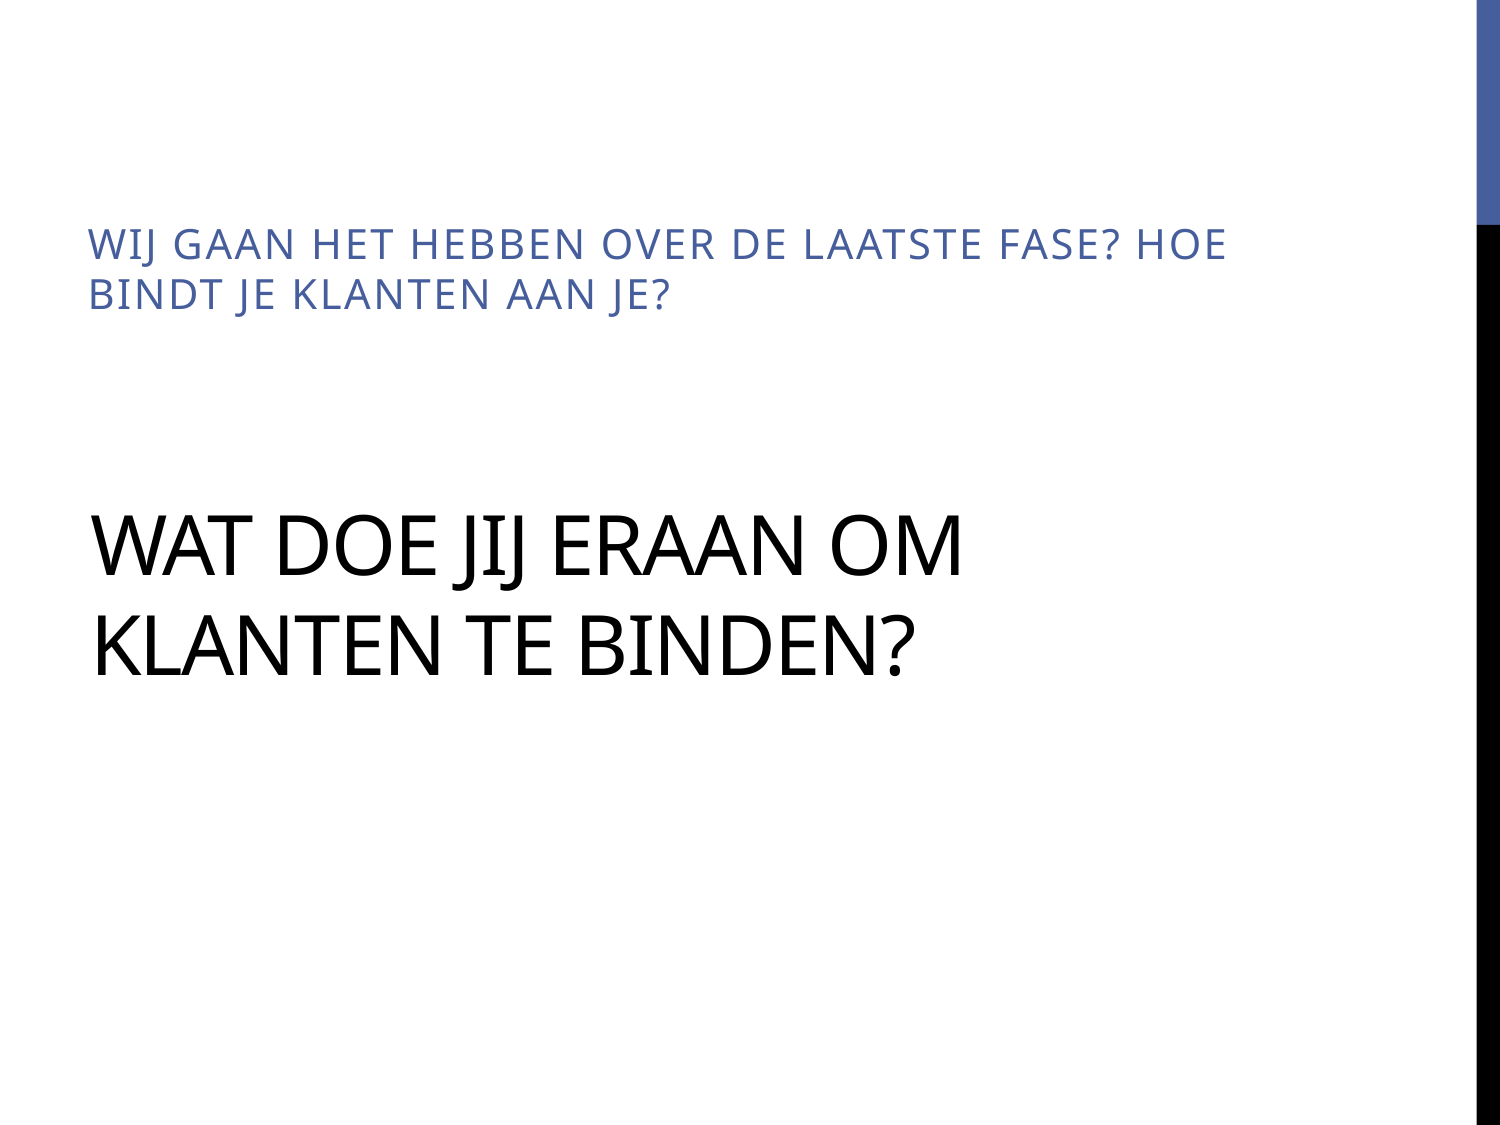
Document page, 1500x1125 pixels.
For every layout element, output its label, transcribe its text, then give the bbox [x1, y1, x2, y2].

list Wij gaan het hebben over de laatste fase? Hoe bindt je klanten aan je? [72, 149, 1348, 325]
title Wat doe jij eraan om klanten te binden? [75, 237, 1350, 947]
